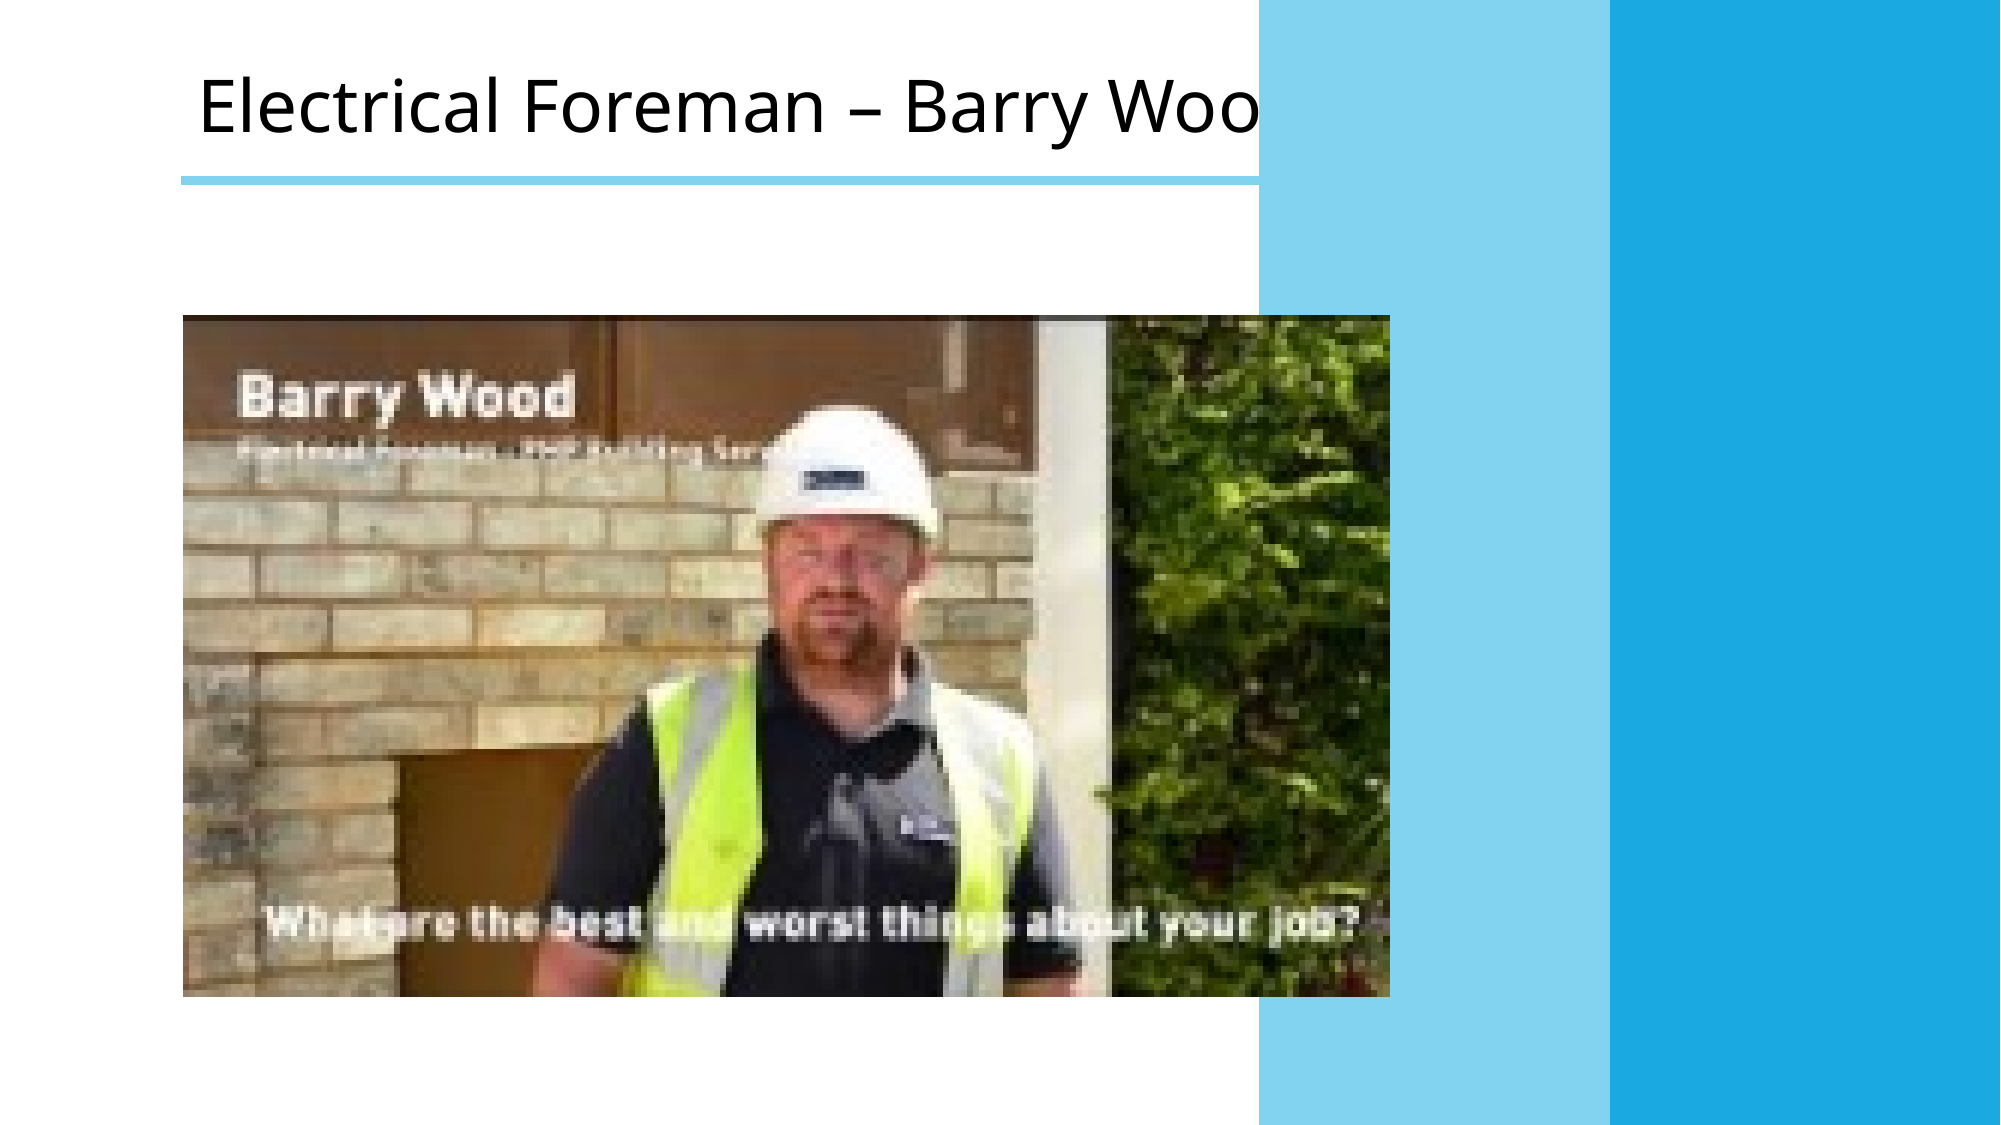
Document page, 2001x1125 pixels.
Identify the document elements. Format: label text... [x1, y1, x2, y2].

text_box [1610, 0, 2000, 1125]
title Electrical Foreman – Barry Wood [182, 41, 1259, 176]
text_box [181, 176, 1259, 185]
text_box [182, 314, 1391, 998]
text_box [1259, 0, 1610, 1125]
